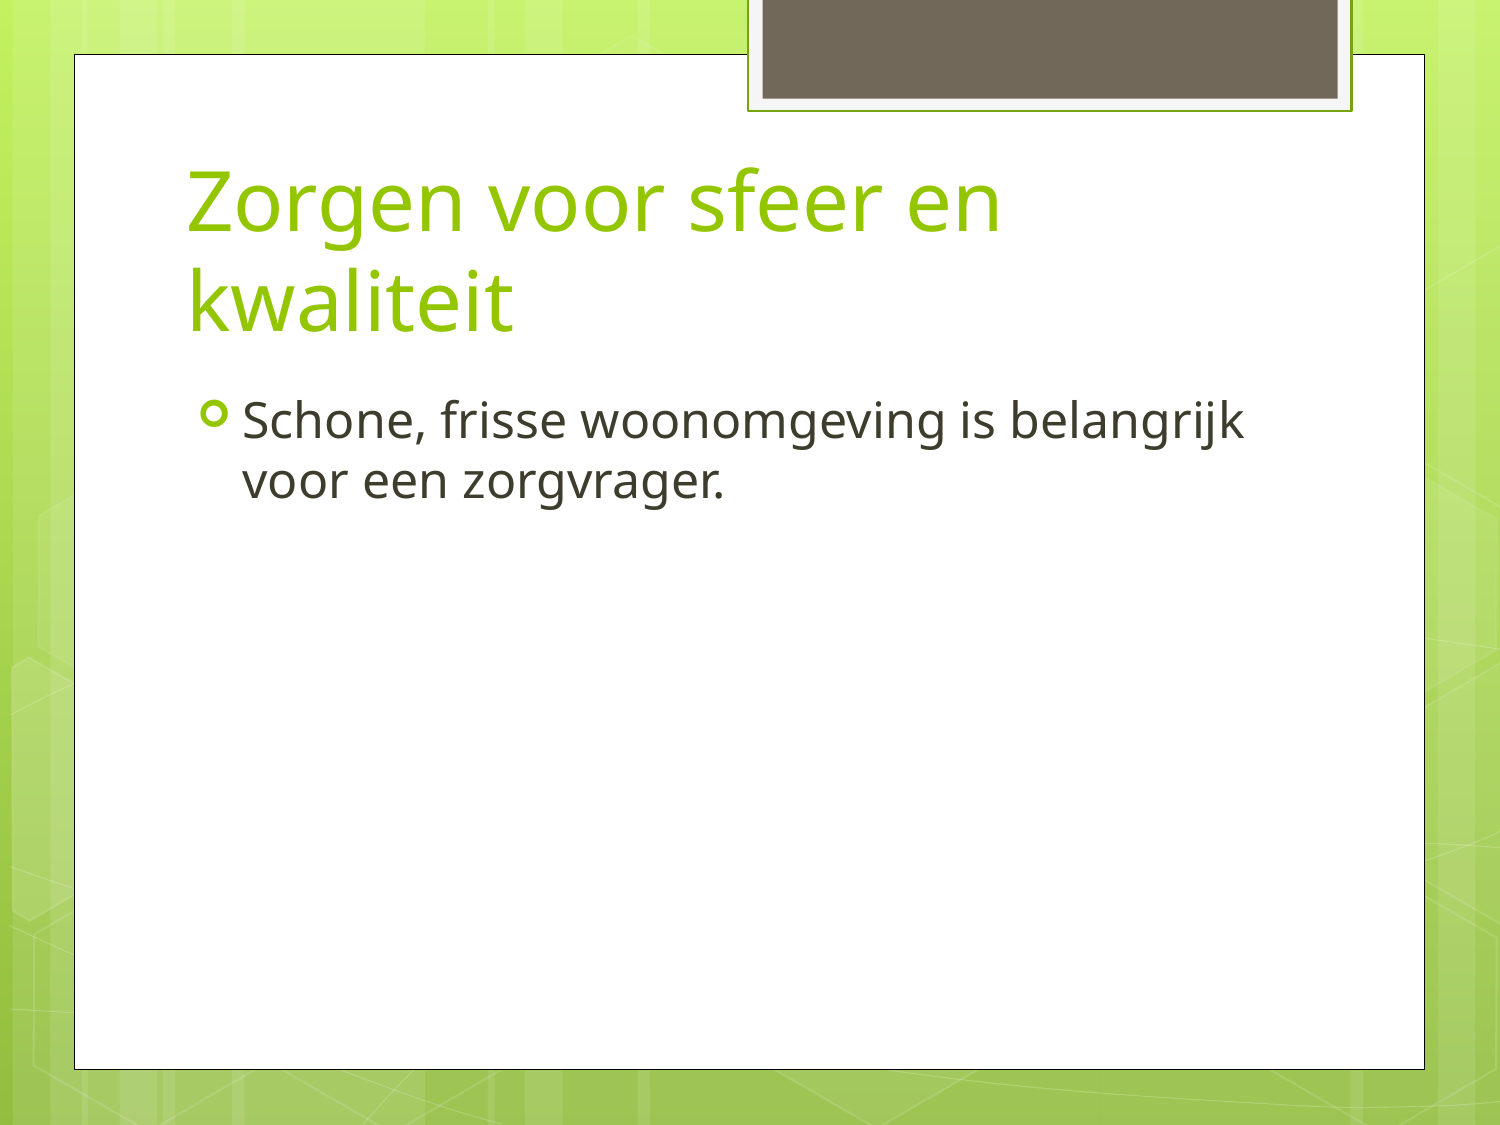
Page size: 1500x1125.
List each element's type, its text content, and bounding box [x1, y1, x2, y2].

title Zorgen voor sfeer en kwaliteit [171, 168, 1324, 357]
list Schone, frisse woonomgeving is belangrijk voor een zorgvrager. [171, 381, 1283, 957]
